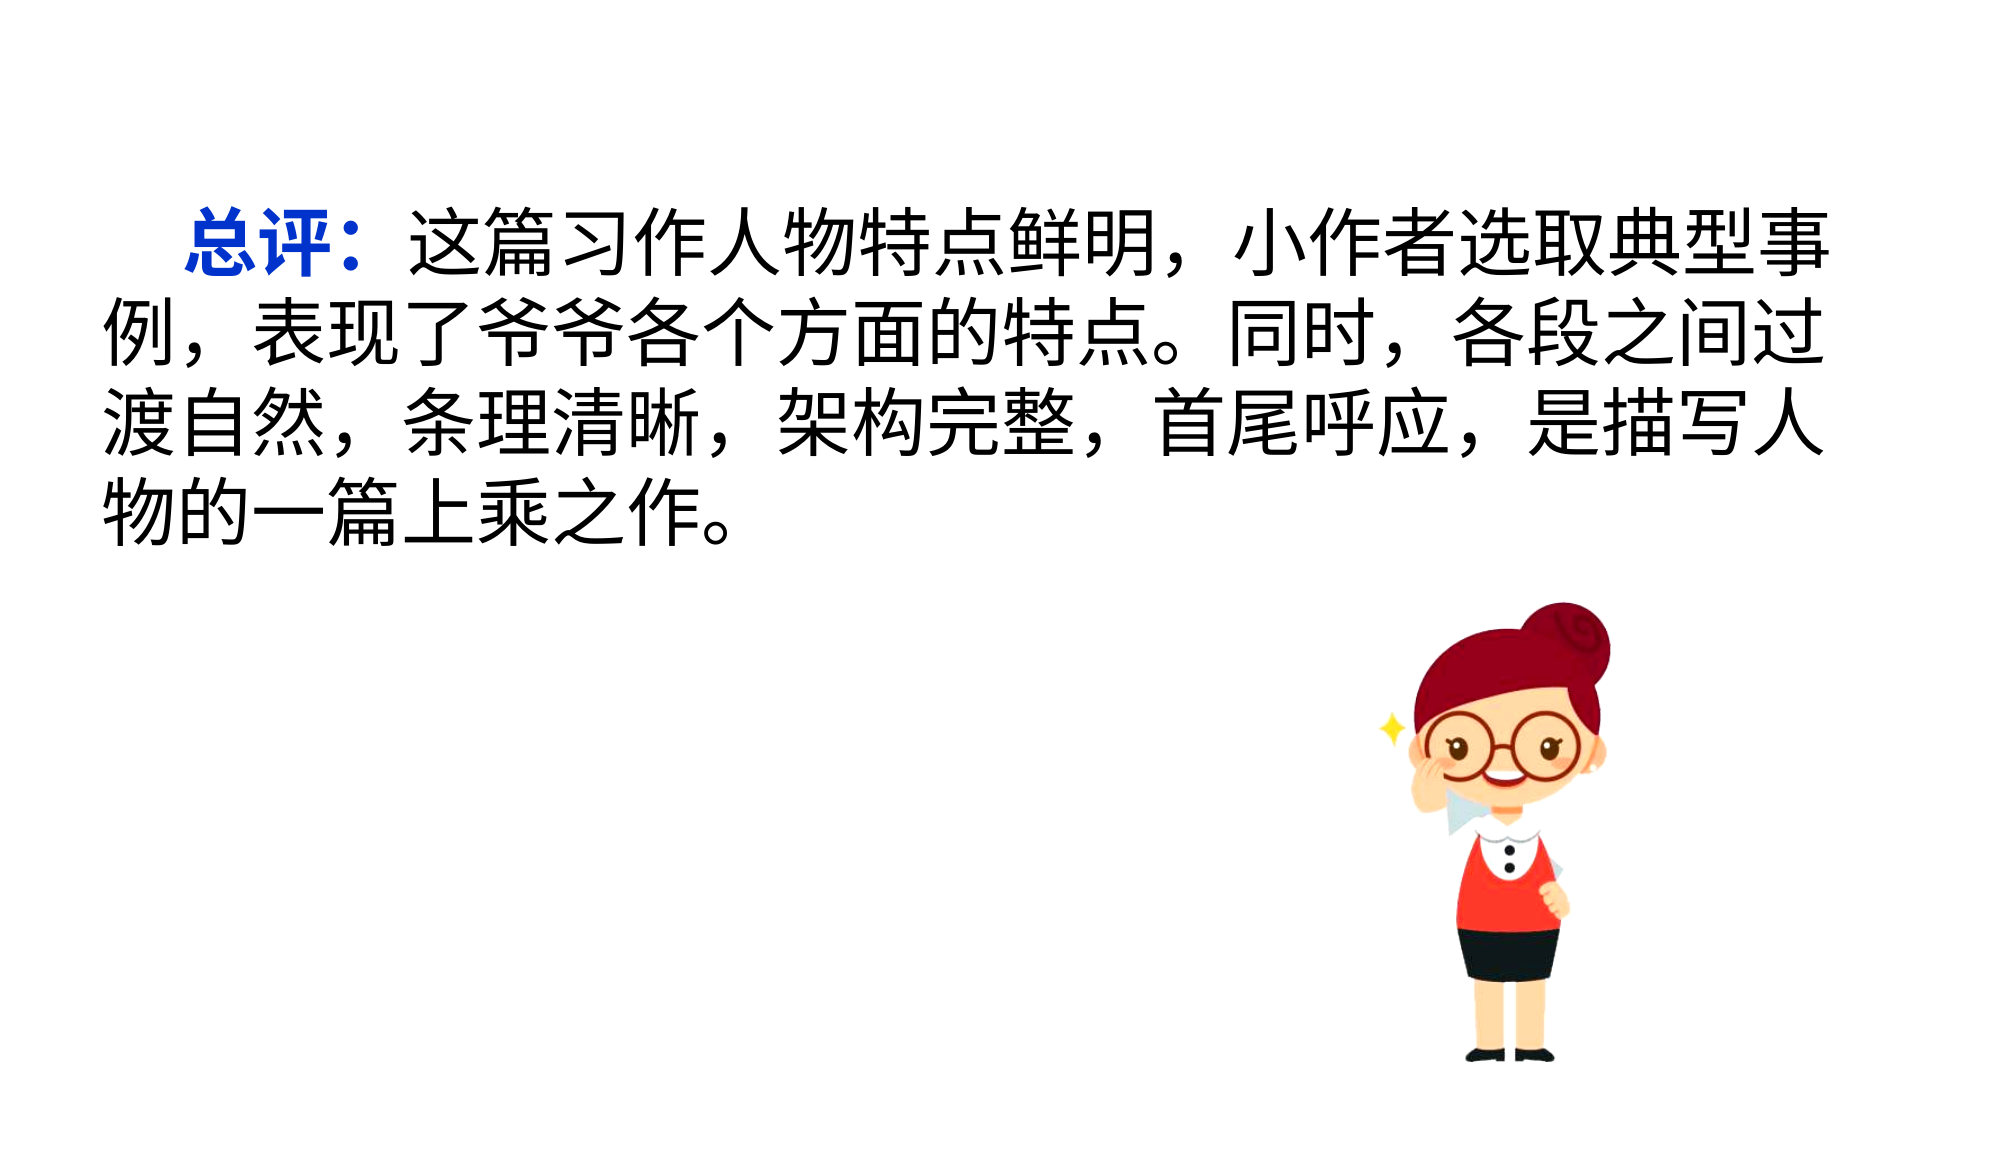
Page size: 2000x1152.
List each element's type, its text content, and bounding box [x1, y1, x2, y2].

picture [1212, 550, 1775, 1114]
text_box 总评：这篇习作人物特点鲜明，小作者选取典型事例，表现了爷爷各个方面的特点。同时，各段之间过渡自然，条理清晰，架构完整，首尾呼应，是描写人物的一篇上乘之作。 [87, 188, 1888, 563]
